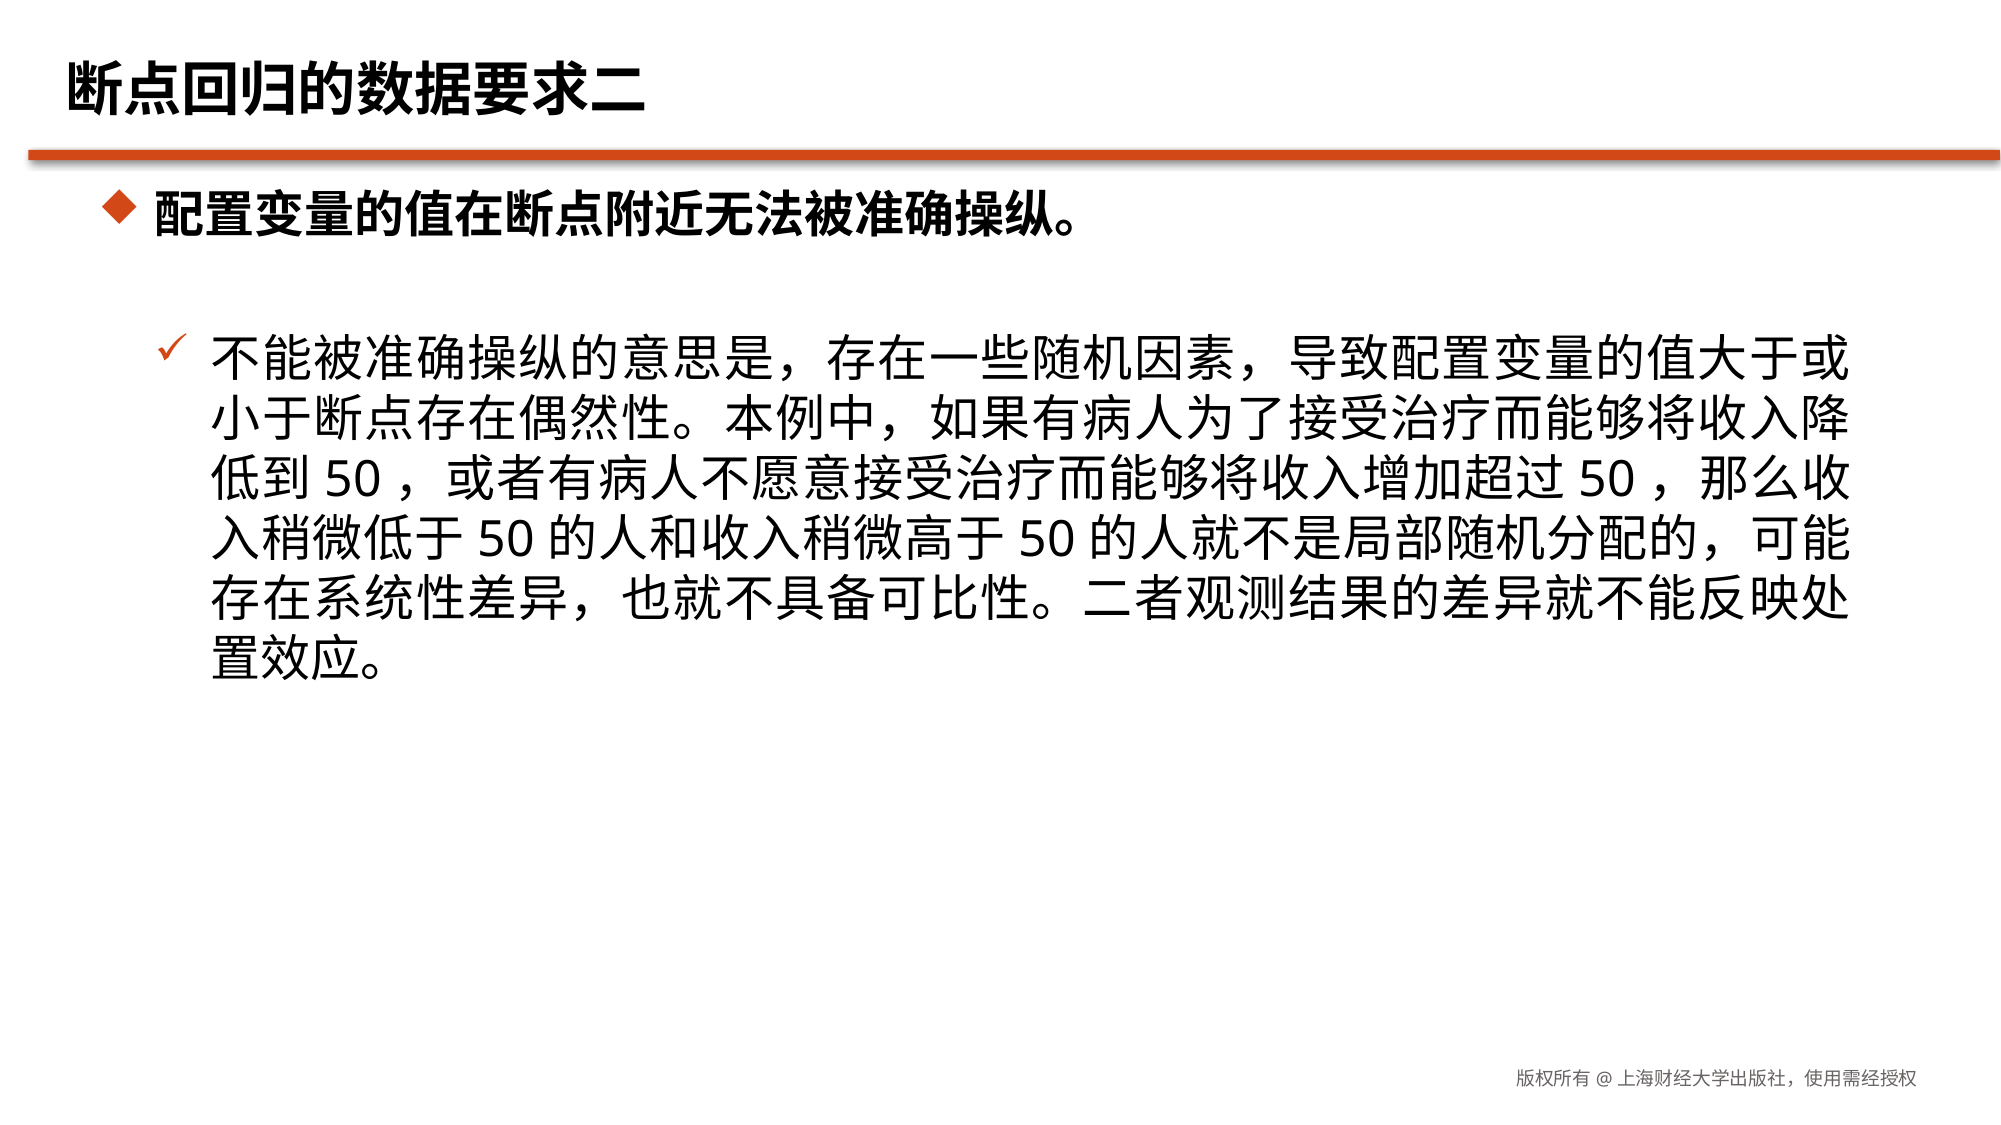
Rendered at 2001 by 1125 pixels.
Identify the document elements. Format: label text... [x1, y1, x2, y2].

footer 版权所有@上海财经大学出版社，使用需经授权 [1483, 1046, 1950, 1109]
list 配置变量的值在断点附近无法被准确操纵。 不能被准确操纵的意思是，存在一些随机因素，导致配置变量的值大于或小于断点存在偶然性。本例中，如果有病人为了接受治疗而能够将收入降低到50，或者有病人不愿意接受治疗而能够将收入增加超过50，那么收入稍微低于50的人和收入稍微高于50的人就不是局部随机分配的，可能存在系统性差异，也就不具备可比性。二者观测结果的差异就不能反映处置效应。 [83, 174, 1867, 1032]
title 断点回归的数据要求二 [50, 50, 1825, 138]
